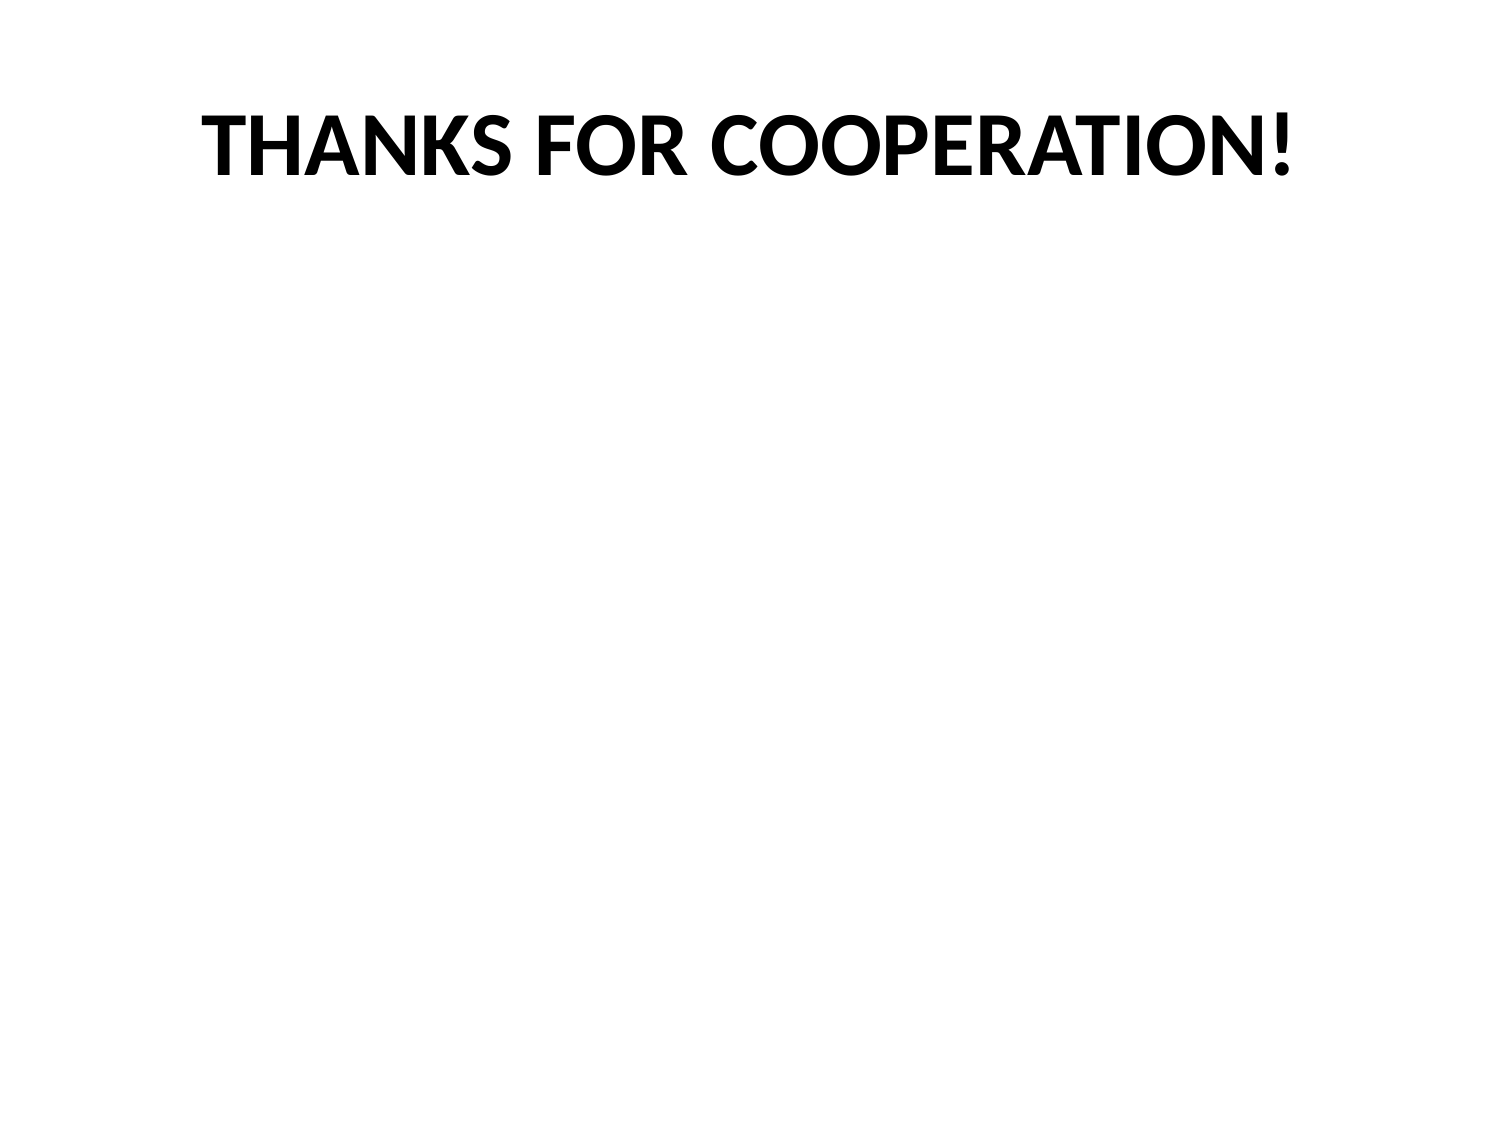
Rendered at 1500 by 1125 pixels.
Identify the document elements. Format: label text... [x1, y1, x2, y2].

title THANKS FOR COOPERATION! [75, 45, 1425, 233]
